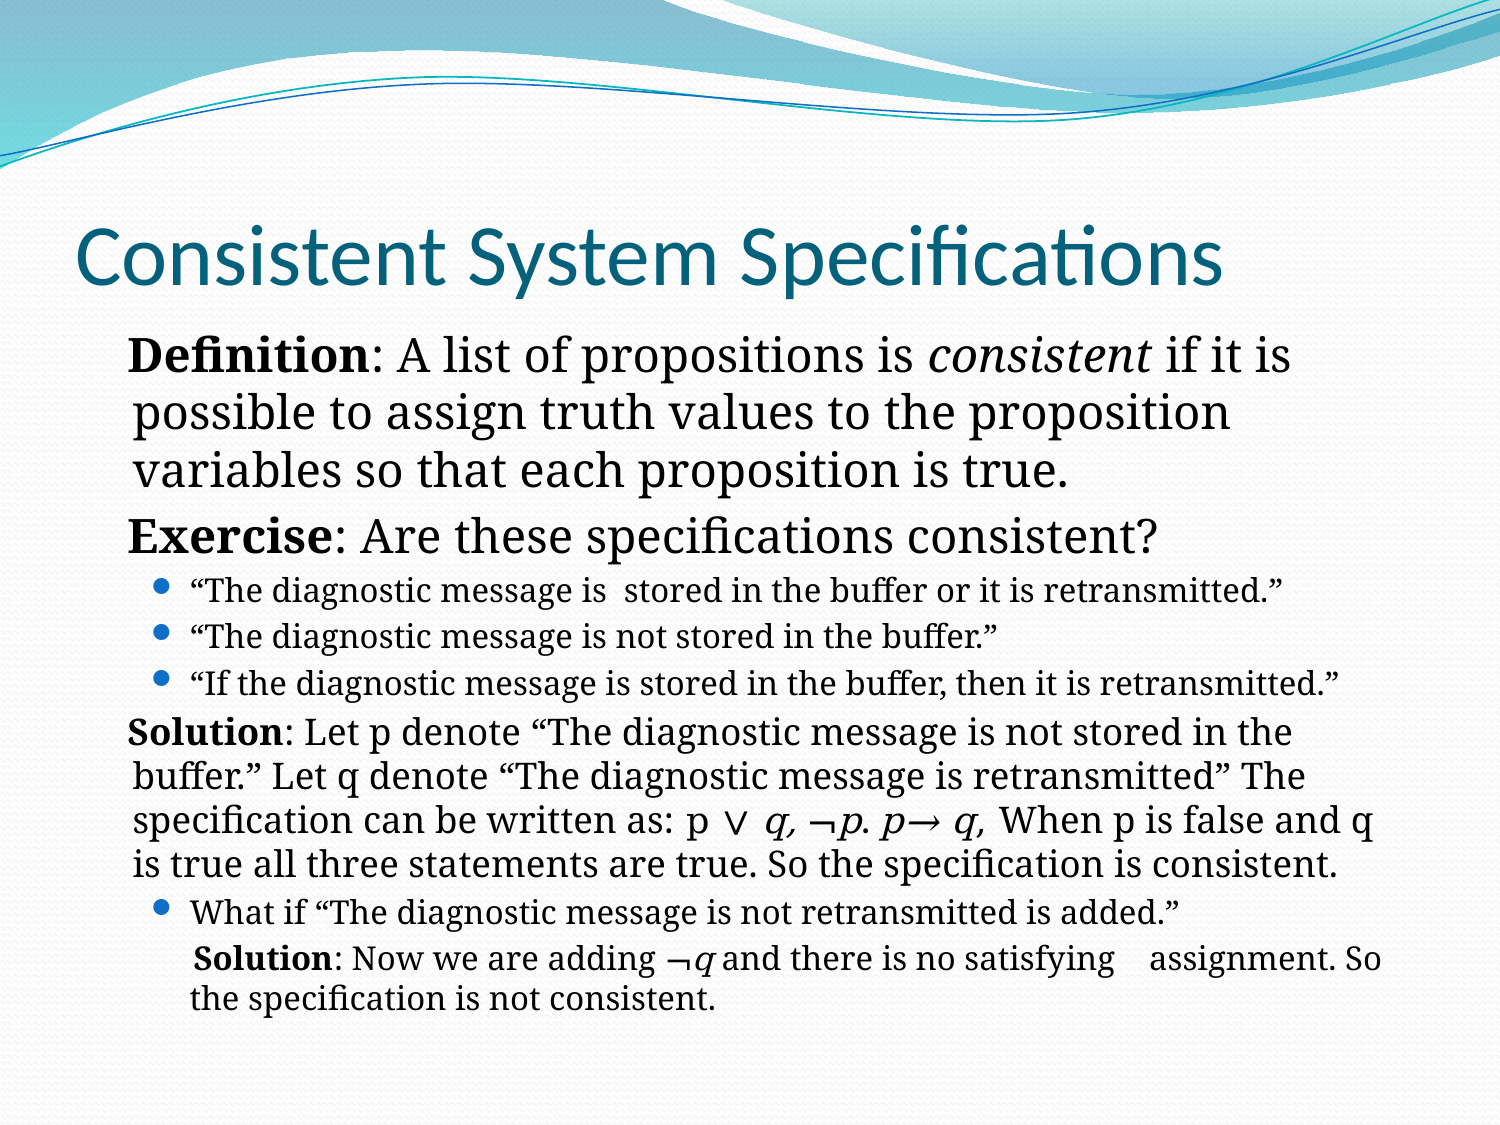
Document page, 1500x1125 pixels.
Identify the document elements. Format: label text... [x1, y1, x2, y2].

list Definition: A list of propositions is consistent if it is possible to assign truth values to the proposition variables so that each proposition is true. Exercise: Are these specifications consistent? “The diagnostic message is stored in the buffer or it is retransmitted.” “The diagnostic message is not stored in the buffer.” “If the diagnostic message is stored in the buffer, then it is retransmitted.” Solution: Let p denote “The diagnostic message is not stored in the buffer.” Let q denote “The diagnostic message is retransmitted” The specification can be written as: p ∨ q, ¬p. p→ q, When p is false and q is true all three statements are true. So the specification is consistent. What if “The diagnostic message is not retransmitted is added.” Solution: Now we are adding ¬q and there is no satisfying assignment. So the specification is not consistent. [75, 317, 1425, 1038]
title Consistent System Specifications [75, 115, 1425, 303]
